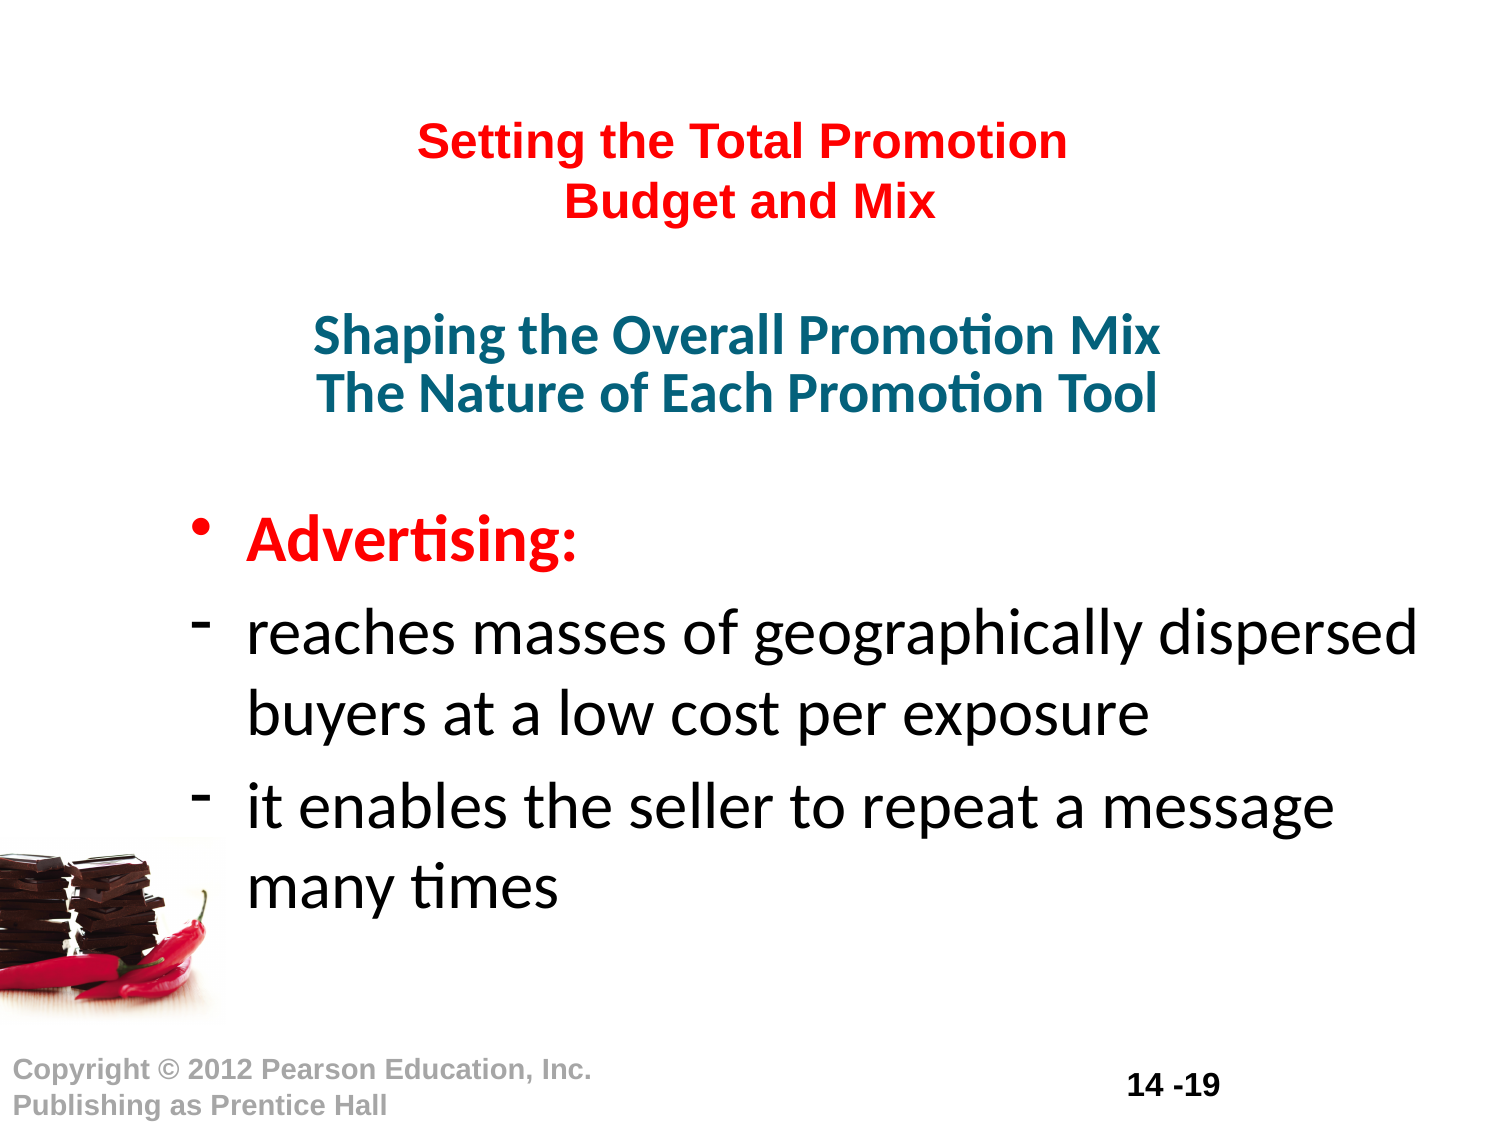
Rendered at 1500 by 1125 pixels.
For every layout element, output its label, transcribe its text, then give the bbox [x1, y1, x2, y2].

title Setting the Total Promotion Budget and Mix [112, 74, 1388, 263]
list Advertising: reaches masses of geographically dispersed buyers at a low cost per exposure it enables the seller to repeat a message many times [174, 487, 1451, 963]
picture [0, 837, 226, 1025]
list Shaping the Overall Promotion Mix The Nature of Each Promotion Tool [149, 299, 1326, 363]
